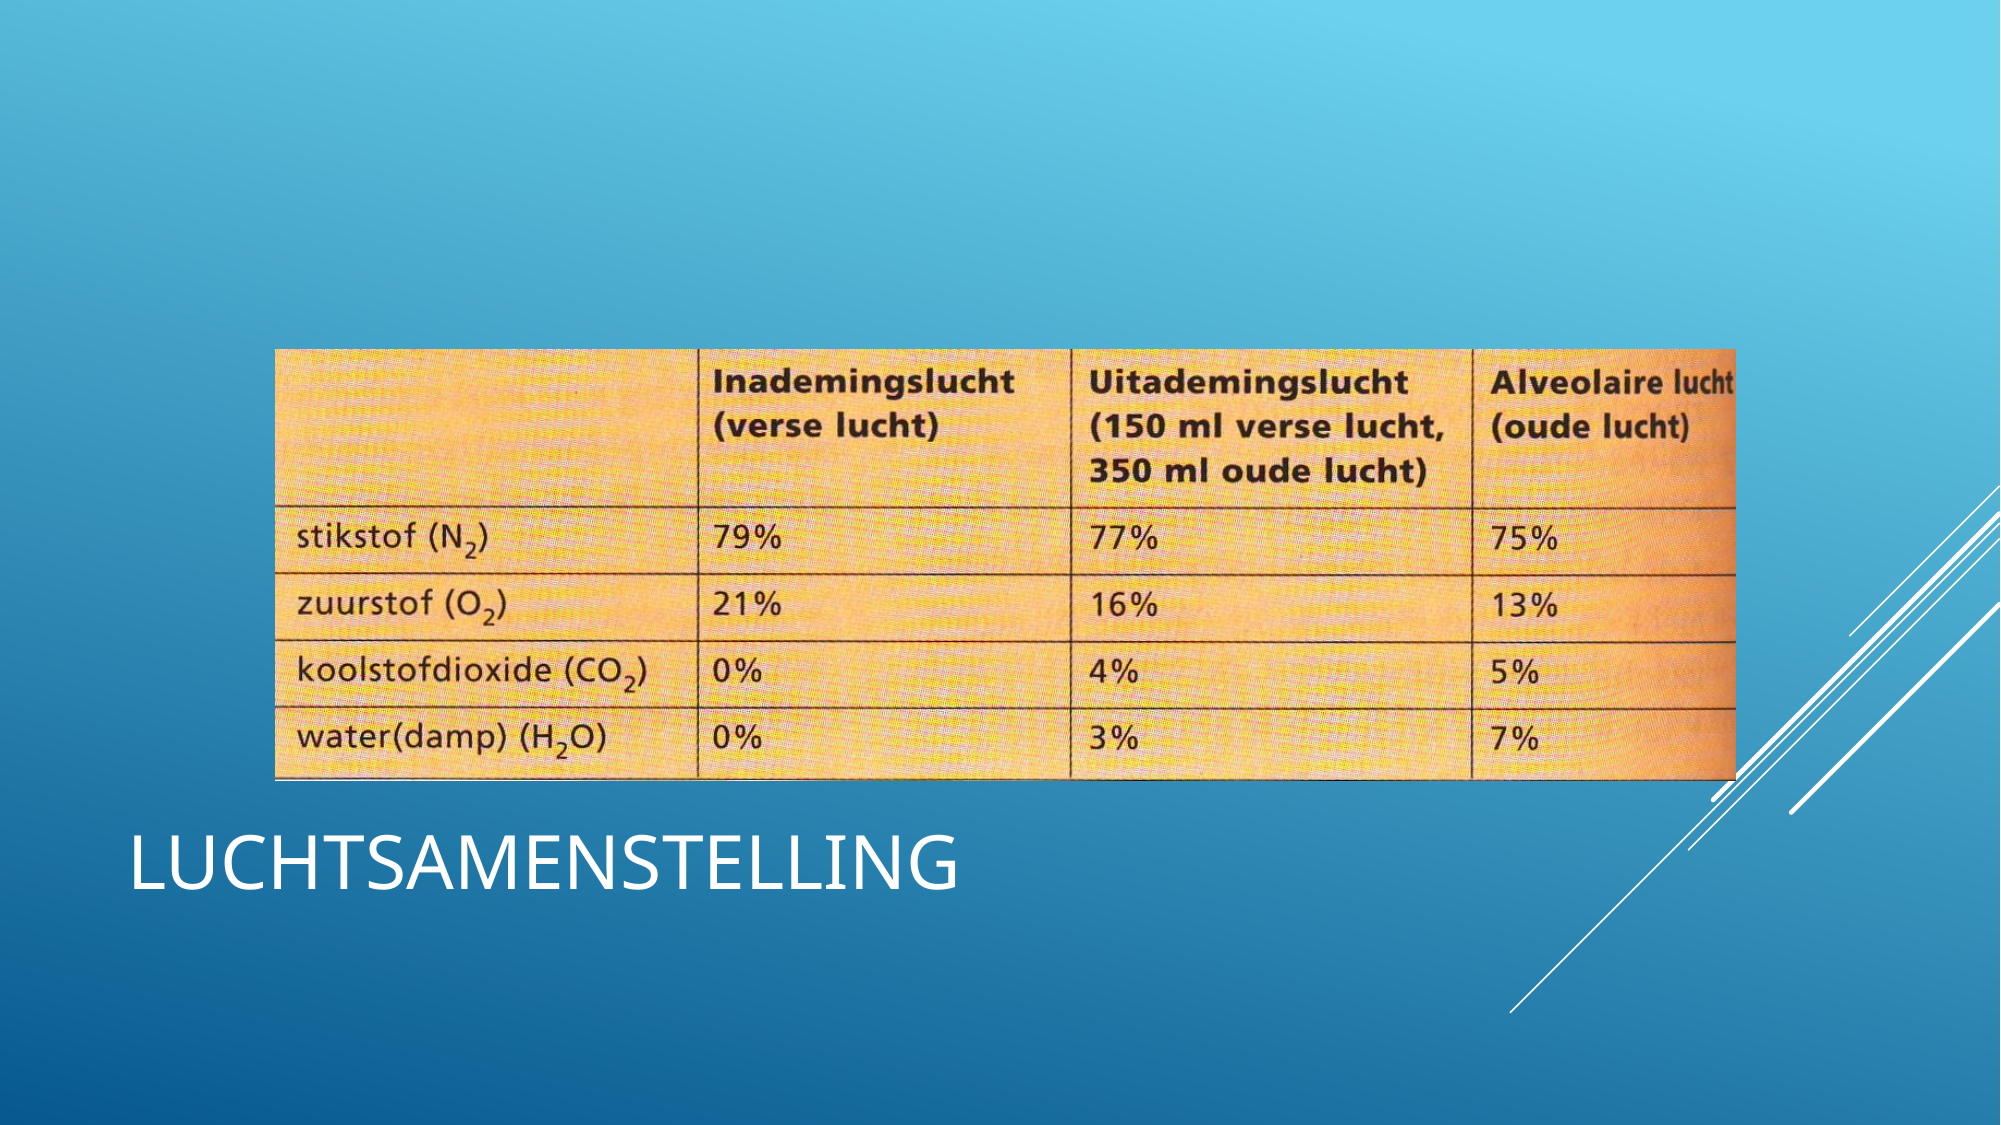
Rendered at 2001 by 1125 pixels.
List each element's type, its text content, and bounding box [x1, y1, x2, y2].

picture [274, 349, 1736, 781]
title Luchtsamenstelling [112, 736, 1513, 984]
